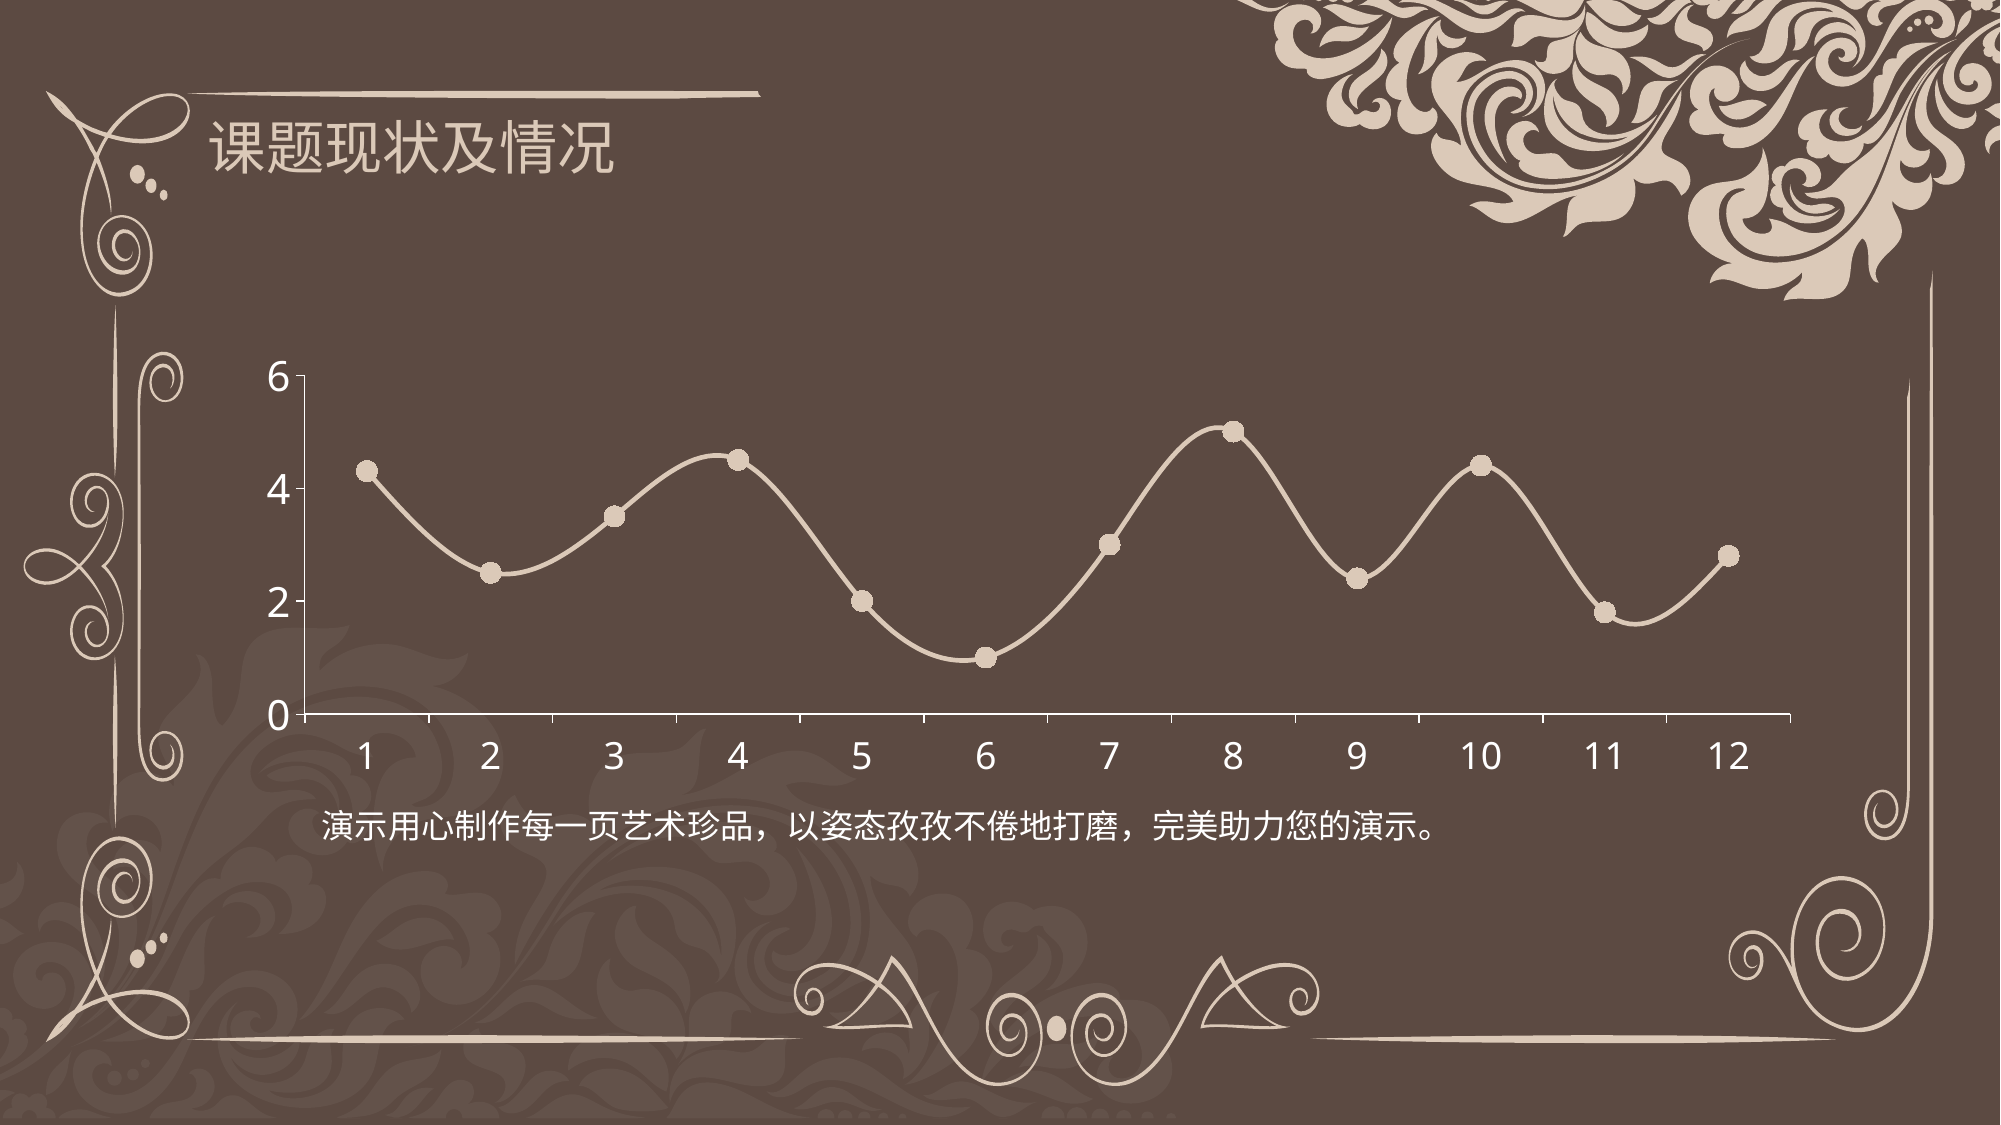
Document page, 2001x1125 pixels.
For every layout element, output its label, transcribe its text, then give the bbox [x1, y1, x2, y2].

text_box 演示用心制作每一页艺术珍品，以姿态孜孜不倦地打磨，完美助力您的演示。 [306, 790, 1610, 853]
text_box 课题现状及情况 [193, 103, 691, 189]
chart [234, 337, 1823, 790]
